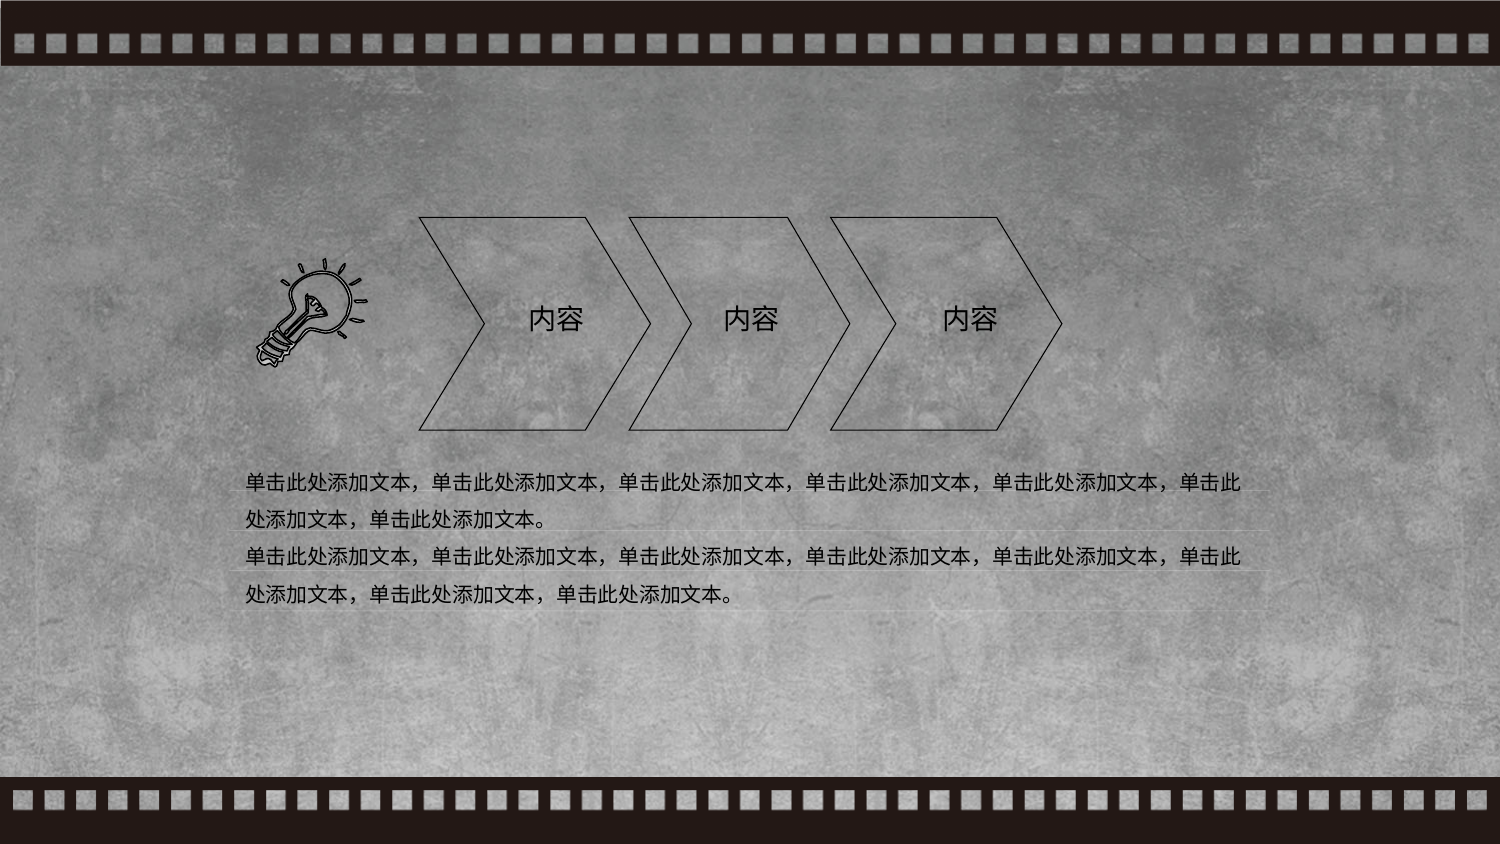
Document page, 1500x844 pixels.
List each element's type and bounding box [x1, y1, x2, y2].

text_box [651, 217, 830, 431]
text_box [830, 217, 1062, 431]
text_box [256, 258, 368, 367]
picture [0, 1, 1500, 844]
text_box [229, 449, 1270, 617]
text_box [419, 217, 651, 431]
